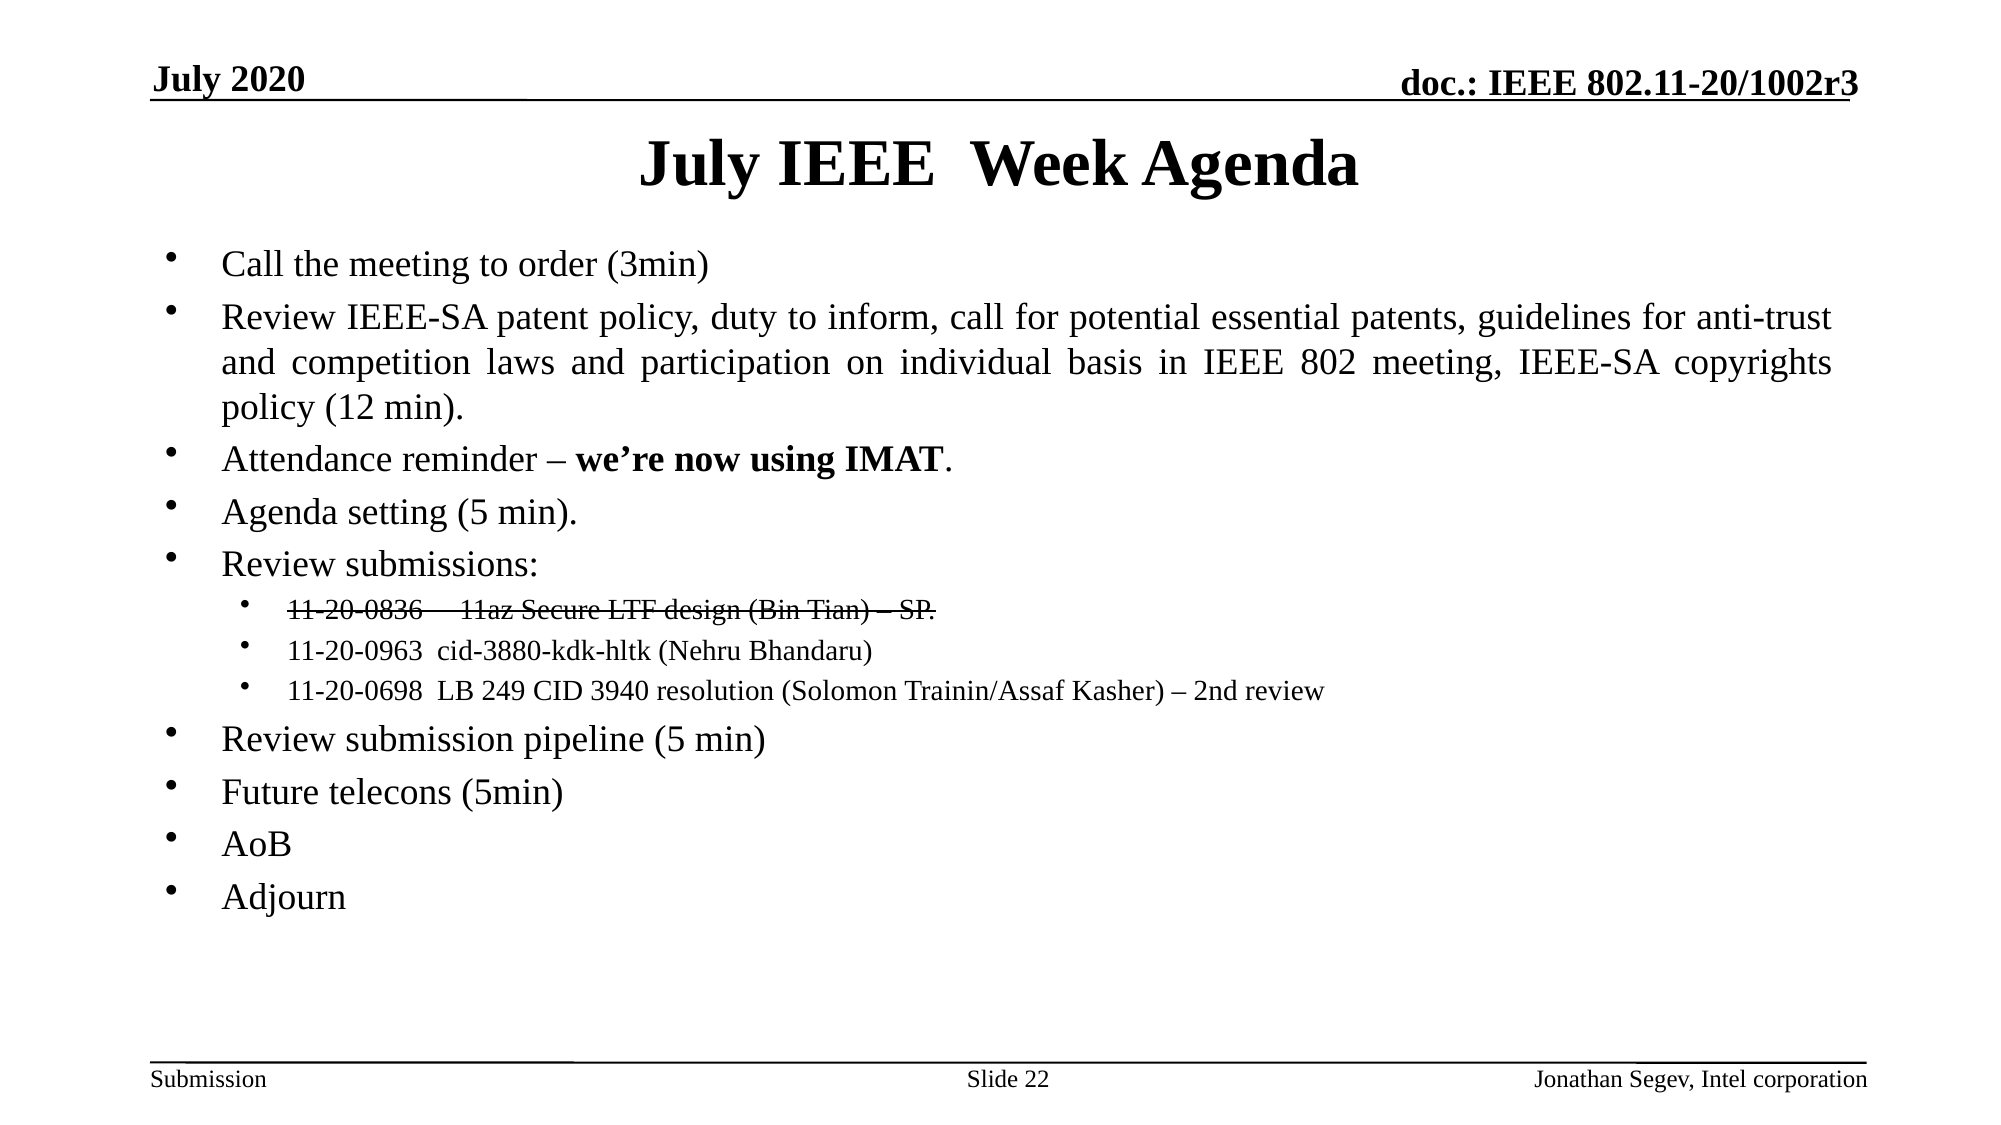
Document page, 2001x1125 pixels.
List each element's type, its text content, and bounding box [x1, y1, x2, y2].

title July IEEE Week Agenda [149, 112, 1850, 205]
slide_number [152, 54, 563, 100]
list Call the meeting to order (3min) Review IEEE-SA patent policy, duty to inform, call for potential essential patents, guidelines for anti-trust and competition laws and participation on individual basis in IEEE 802 meeting, IEEE-SA copyrights policy (12 min). Attendance reminder – we’re now using IMAT. Agenda setting (5 min). Review submissions: 11-20-0836 11az Secure LTF design (Bin Tian) – SP. 11-20-0963 cid-3880-kdk-hltk (Nehru Bhandaru) 11-20-0698 LB 249 CID 3940 resolution (Solomon Trainin/Assaf Kasher) – 2nd review Review submission pipeline (5 min) Future telecons (5min) AoB Adjourn [149, 231, 1850, 1000]
slide_number Slide 22 [950, 1061, 1067, 1123]
footer Jonathan Segev, Intel corporation [1171, 1061, 1869, 1093]
